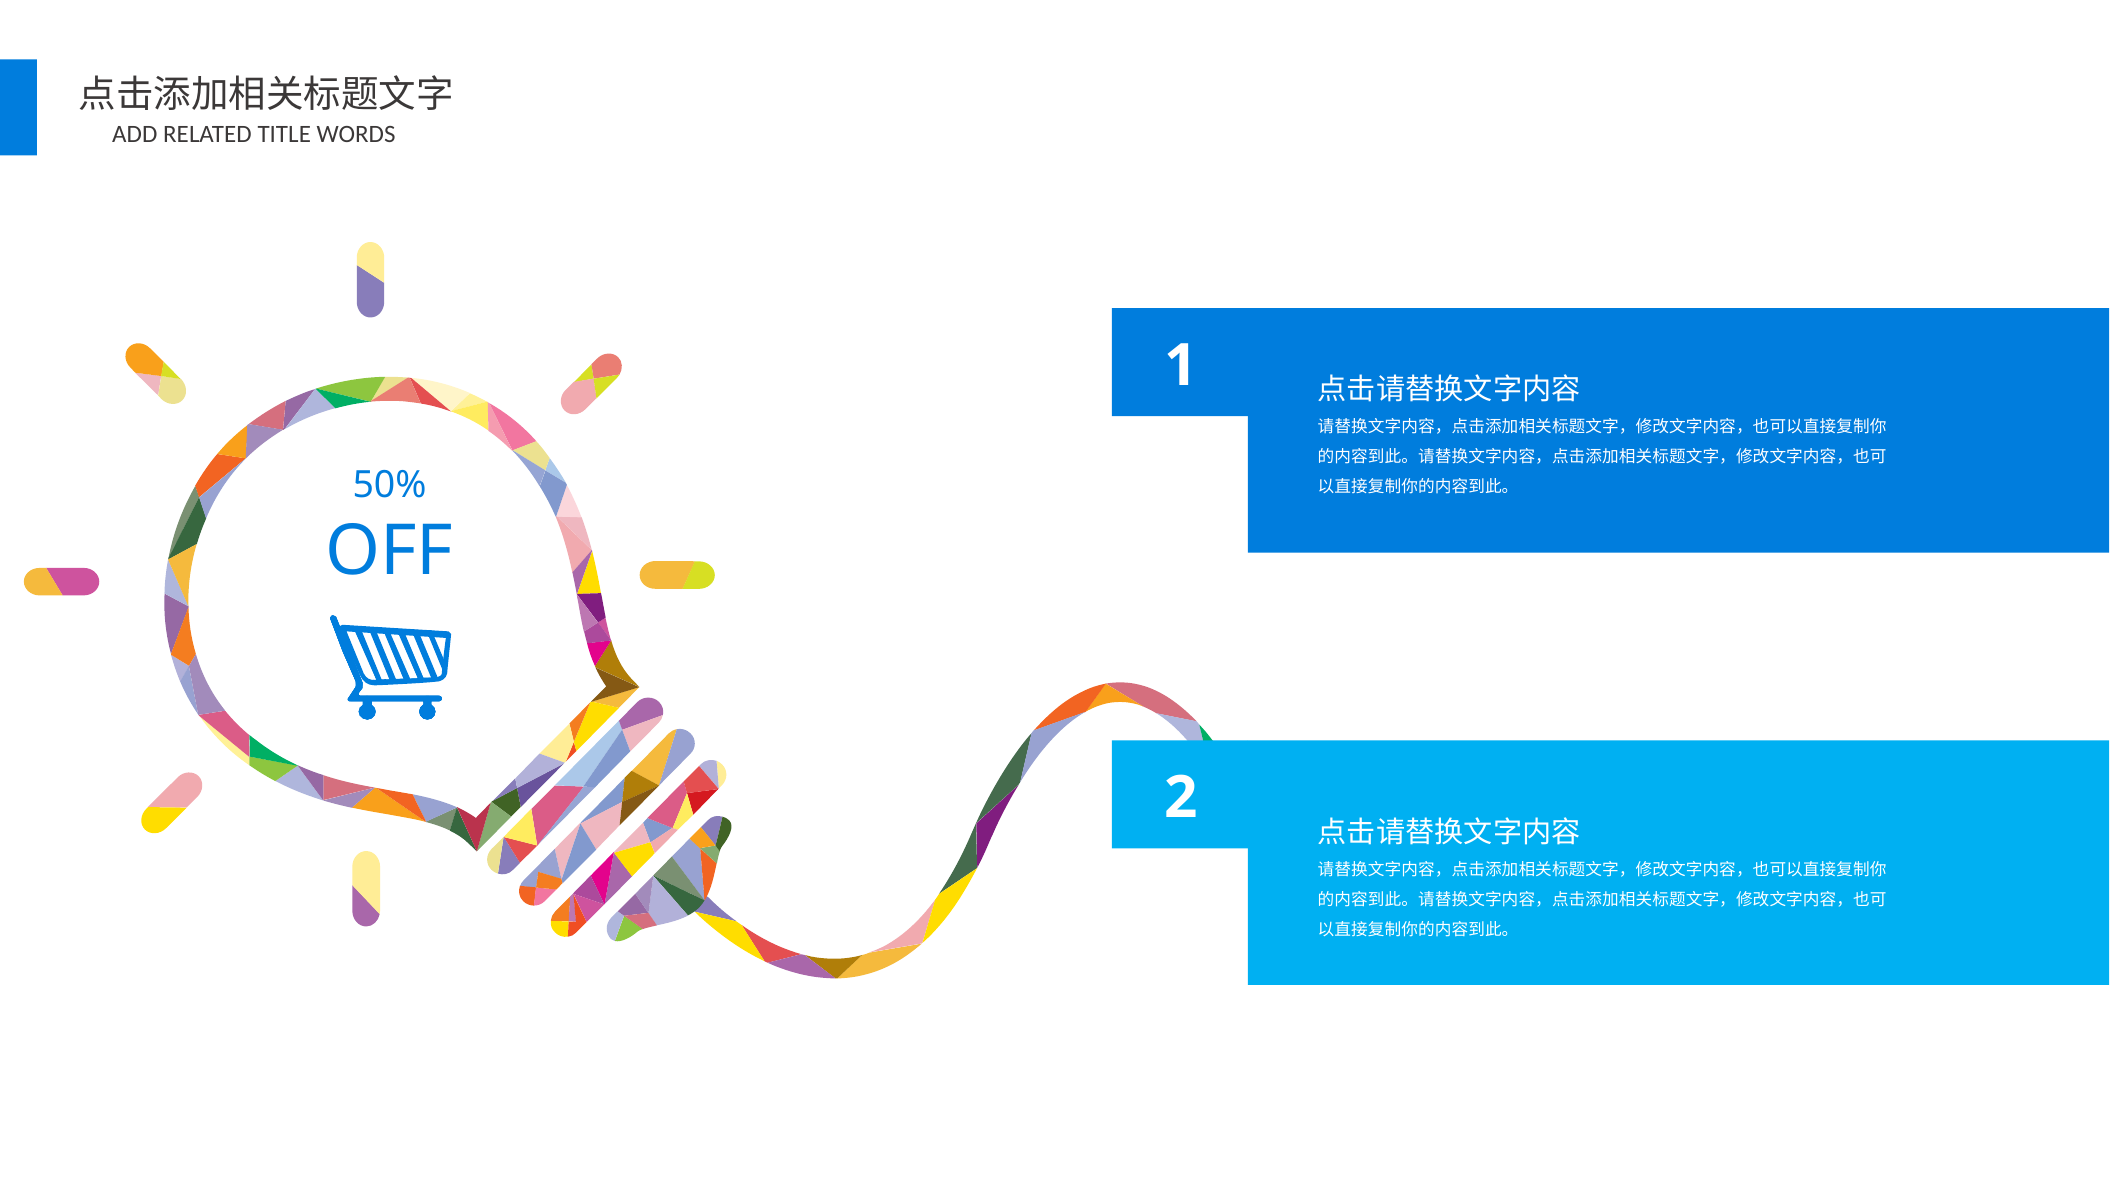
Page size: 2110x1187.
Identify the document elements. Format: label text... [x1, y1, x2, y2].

text_box [1247, 739, 2110, 986]
text_box ADD RELATED TITLE WORDS [96, 109, 413, 156]
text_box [1111, 308, 1248, 417]
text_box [23, 241, 1248, 979]
text_box 点击请替换文字内容 请替换文字内容，点击添加相关标题文字，修改文字内容，也可以直接复制你的内容到此。请替换文字内容，点击添加相关标题文字，修改文字内容，也可以直接复制你的内容到此。 [1302, 346, 1909, 503]
text_box [1248, 307, 2110, 554]
text_box 点击请替换文字内容 请替换文字内容，点击添加相关标题文字，修改文字内容，也可以直接复制你的内容到此。请替换文字内容，点击添加相关标题文字，修改文字内容，也可以直接复制你的内容到此。 [1302, 788, 1909, 946]
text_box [296, 452, 483, 720]
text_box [1111, 740, 1248, 849]
text_box 点击添加相关标题文字 [62, 61, 470, 123]
